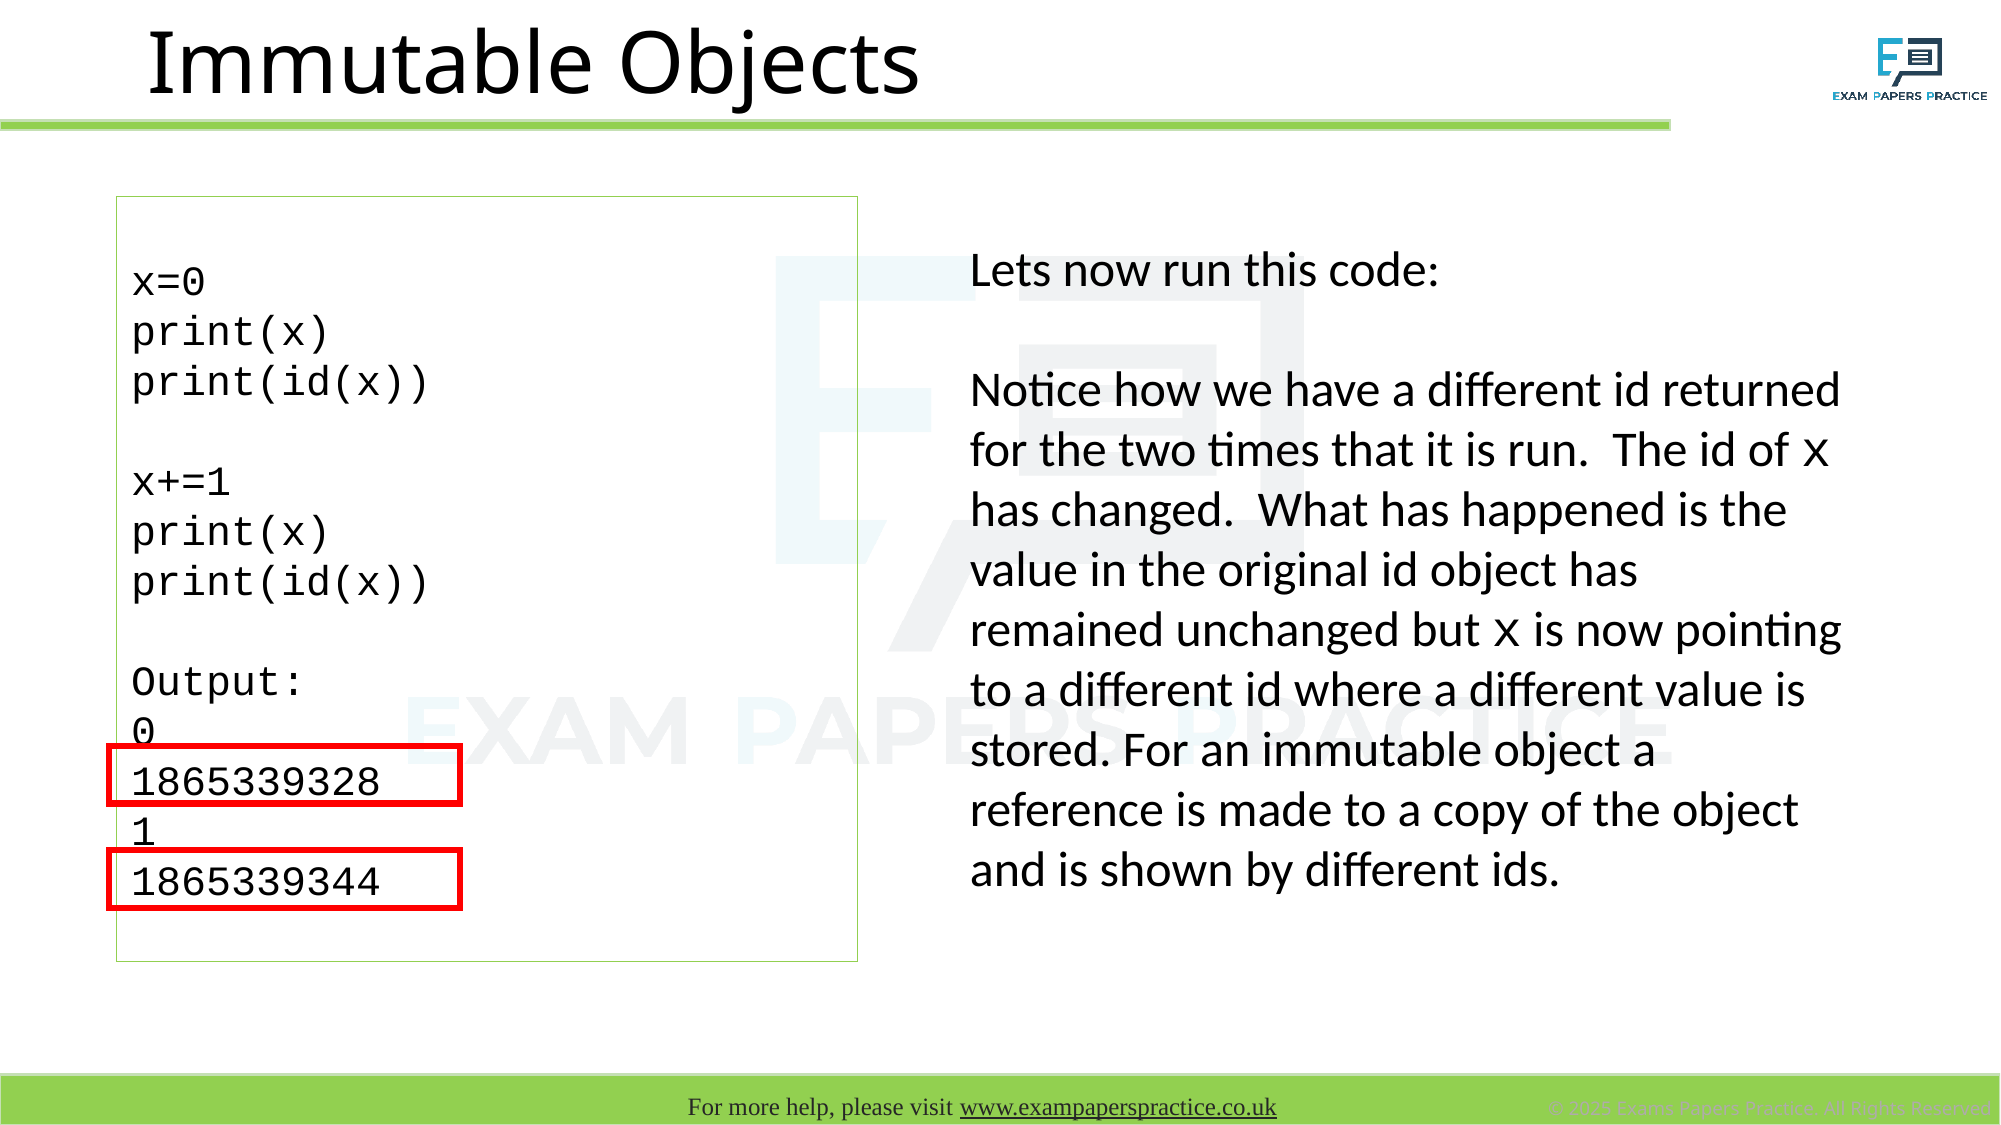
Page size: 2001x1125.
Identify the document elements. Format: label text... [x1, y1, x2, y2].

title Immutable Objects [132, 11, 1858, 121]
text_box [108, 745, 461, 804]
text_box Lets now run this code: Notice how we have a different id returned for the two times that it is run. The id of x has changed. What has happened is the value in the original id object has remained unchanged but x is now pointing to a different id where a different value is stored. For an immutable object a reference is made to a copy of the object and is shown by different ids. [954, 228, 1858, 904]
text_box [108, 849, 461, 909]
text_box x=0 print(x) print(id(x)) x+=1 print(x) print(id(x)) Output: 0 1865339328 1 1865339344 [116, 196, 858, 962]
